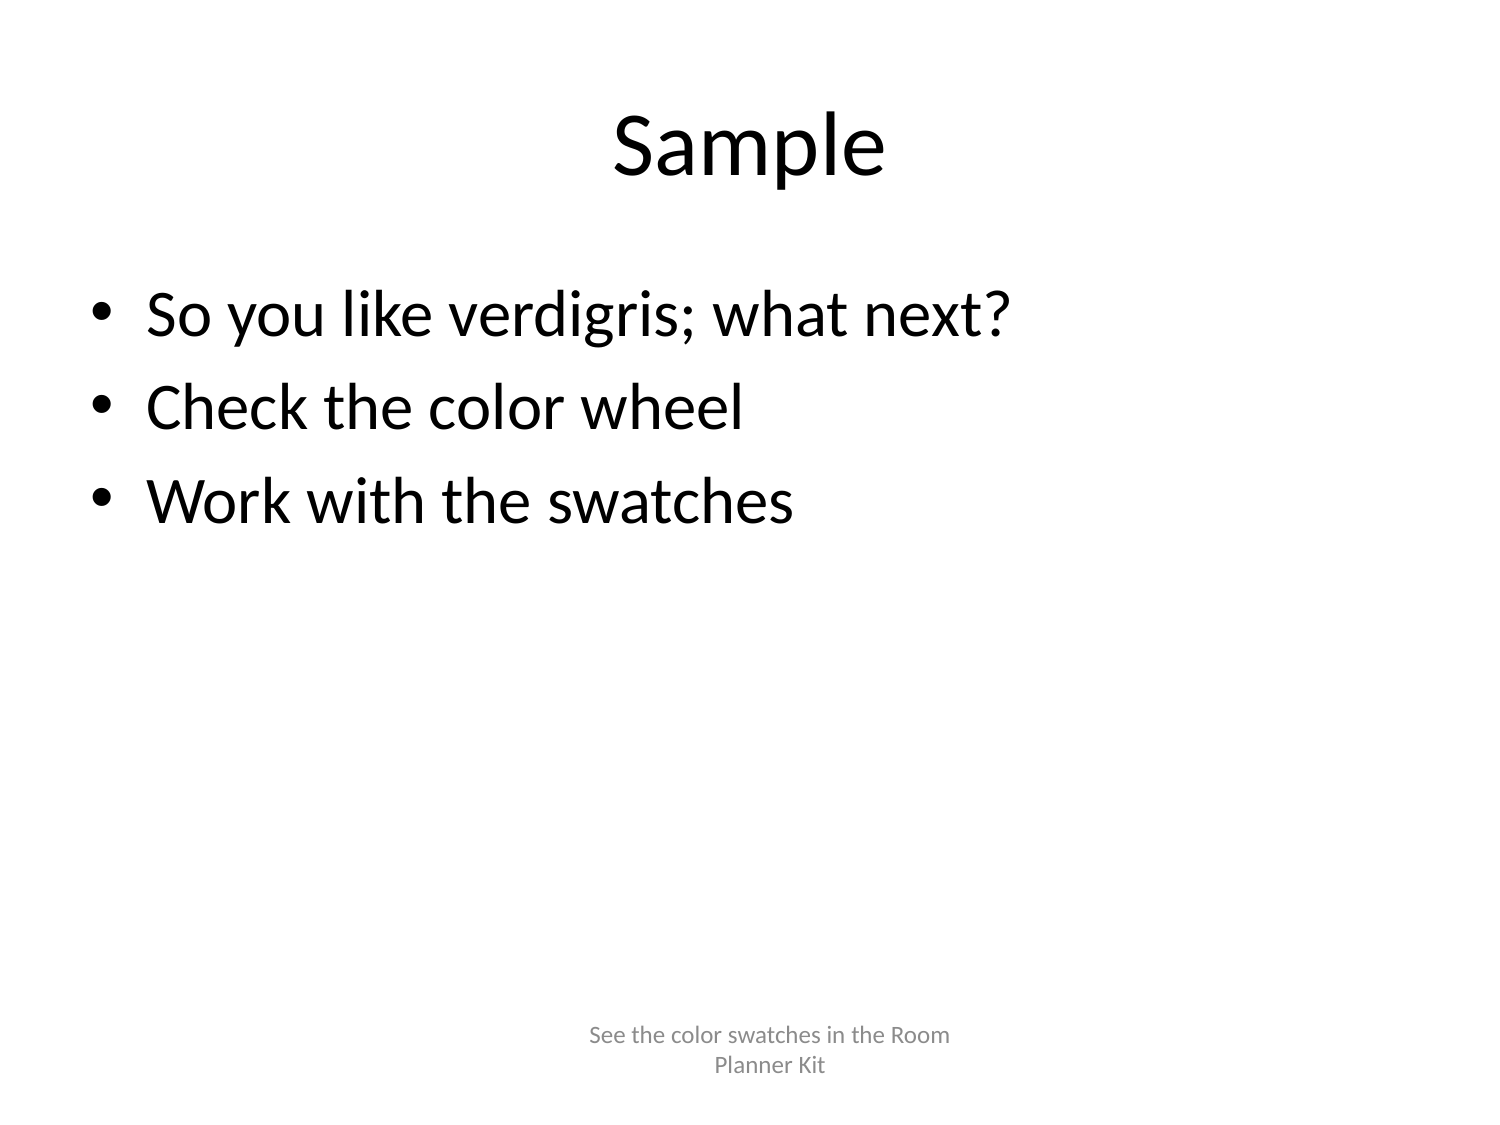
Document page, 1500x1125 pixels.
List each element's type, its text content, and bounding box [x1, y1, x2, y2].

list So you like verdigris; what next? Check the color wheel Work with the swatches [75, 262, 1425, 1005]
title Sample [75, 45, 1425, 233]
footer See the color swatches in the Room Planner Kit [437, 972, 1000, 1125]
